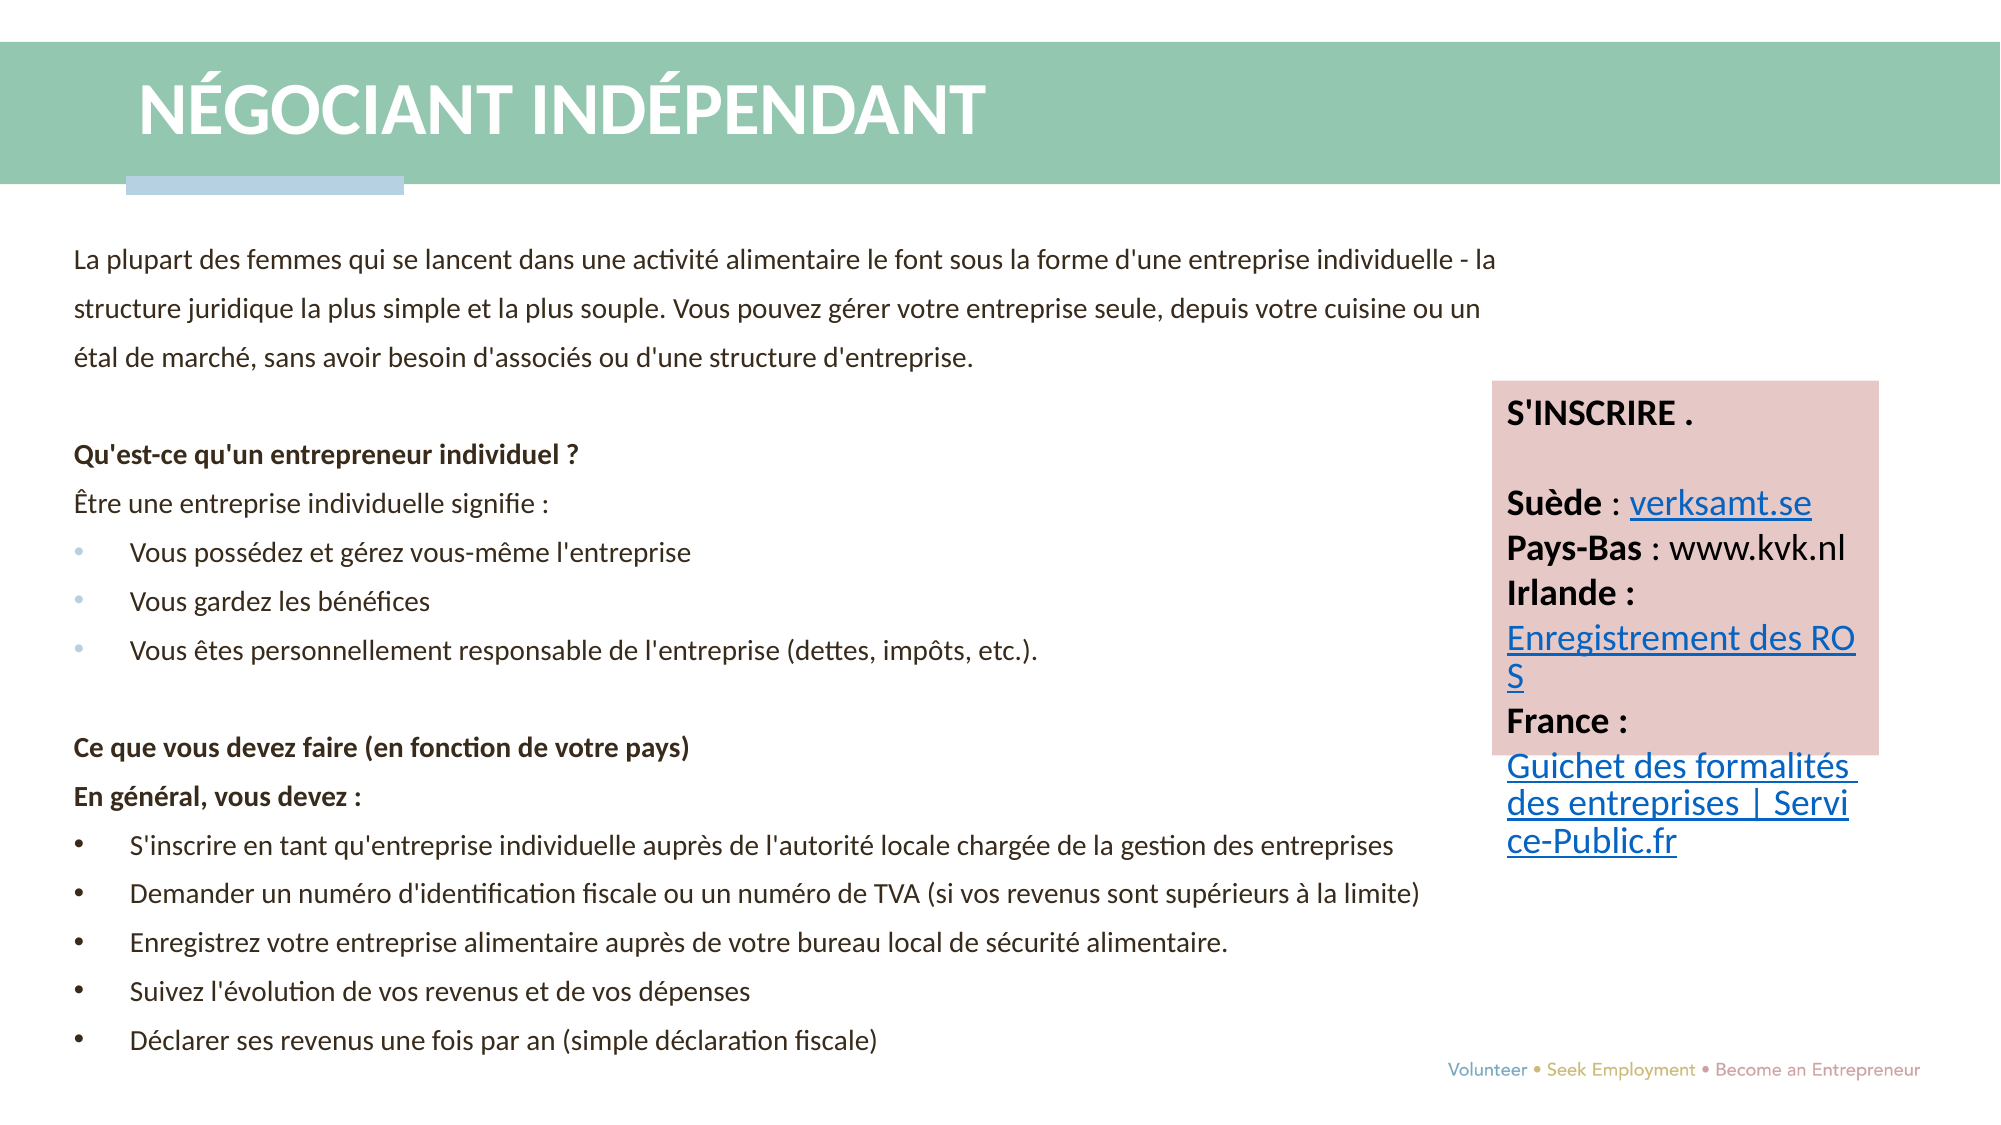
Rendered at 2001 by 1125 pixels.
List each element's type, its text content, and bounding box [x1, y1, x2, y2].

text_box La plupart des femmes qui se lancent dans une activité alimentaire le font sous la forme d'une entreprise individuelle - la structure juridique la plus simple et la plus souple. Vous pouvez gérer votre entreprise seule, depuis votre cuisine ou un étal de marché, sans avoir besoin d'associés ou d'une structure d'entreprise. Qu'est-ce qu'un entrepreneur individuel ? Être une entreprise individuelle signifie : Vous possédez et gérez vous-même l'entreprise Vous gardez les bénéfices Vous êtes personnellement responsable de l'entreprise (dettes, impôts, etc.). Ce que vous devez faire (en fonction de votre pays) En général, vous devez : S'inscrire en tant qu'entreprise individuelle auprès de l'autorité locale chargée de la gestion des entreprises Demander un numéro d'identification fiscale ou un numéro de TVA (si vos revenus sont supérieurs à la limite) Enregistrez votre entreprise alimentaire auprès de votre bureau local de sécurité alimentaire. Suivez l'évolution de vos revenus et de vos dépenses Déclarer ses revenus une fois par an (simple déclaration fiscale) [58, 219, 1543, 861]
picture [1418, 1046, 1971, 1103]
text_box S'INSCRIRE . Suède : verksamt.se Pays-Bas : www.kvk.nl Irlande : Enregistrement des ROS France : Guichet des formalités des entreprises | Service-Public.fr [1492, 380, 1879, 756]
list NÉGOCIANT INDÉPENDANT [123, 51, 1913, 170]
